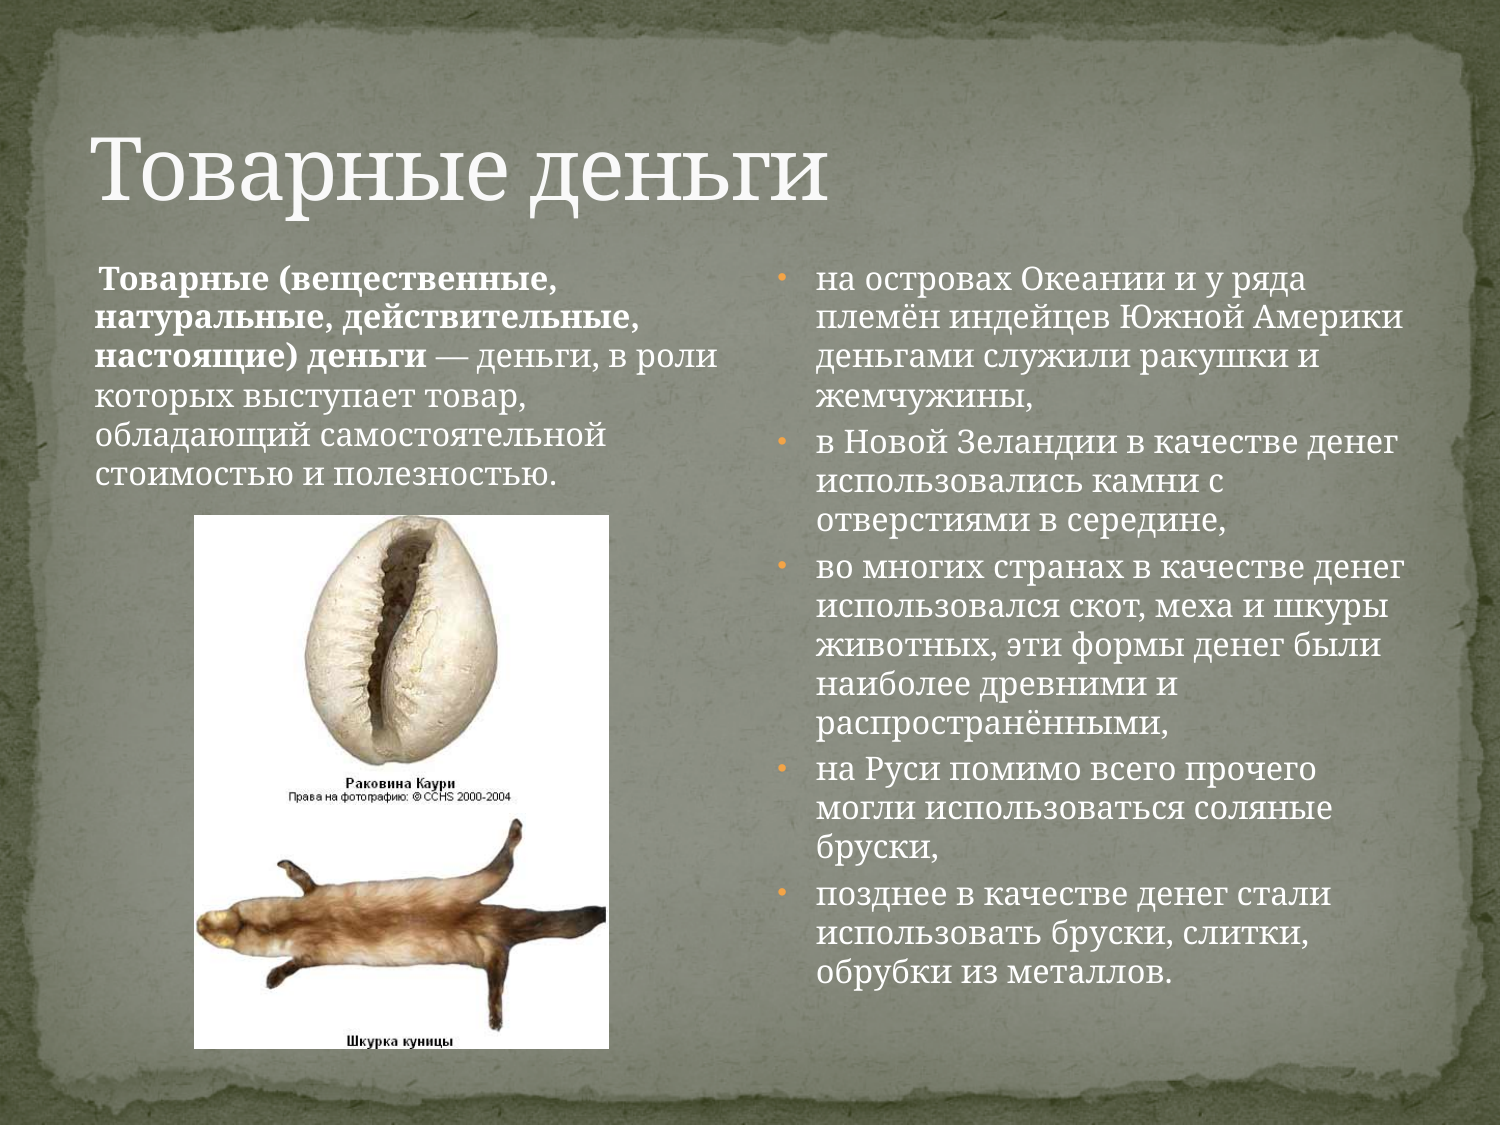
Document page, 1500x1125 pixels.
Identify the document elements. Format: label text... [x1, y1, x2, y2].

picture [194, 515, 609, 1049]
title Товарные деньги [74, 24, 1425, 225]
list на островах Океании и у ряда племён индейцев Южной Америки деньгами служили ракушки и жемчужины, в Новой Зеландии в качестве денег использовались камни с отверстиями в середине, во многих странах в качестве денег использовался скот, меха и шкуры животных, эти формы денег были наиболее древними и распространёнными, на Руси помимо всего прочего могли использоваться соляные бруски, позднее в качестве денег стали использовать бруски, слитки, обрубки из металлов. [762, 249, 1429, 1000]
list Товарные (вещественные, натуральные, действительные, настоящие) деньги — деньги, в роли которых выступает товар, обладающий самостоятельной стоимостью и полезностью. [41, 249, 741, 504]
